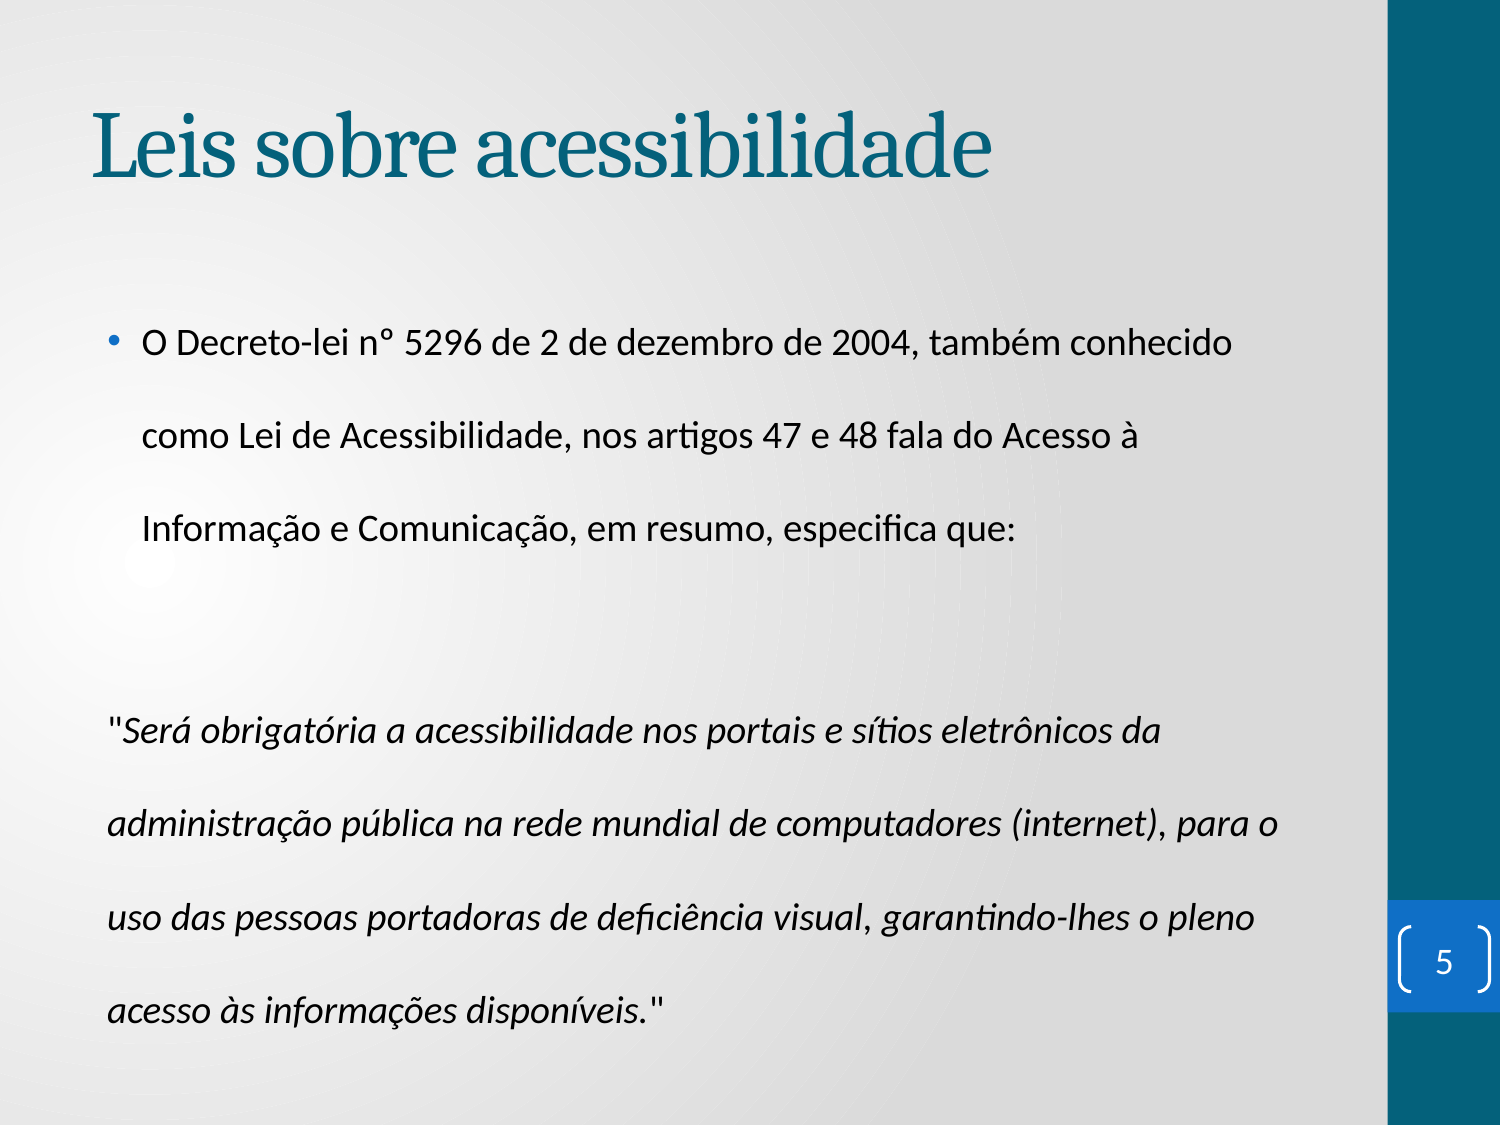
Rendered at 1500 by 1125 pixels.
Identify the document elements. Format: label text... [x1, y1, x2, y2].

slide_number 5 [1397, 925, 1492, 994]
list O Decreto-lei nº 5296 de 2 de dezembro de 2004, também conhecido como Lei de Acessibilidade, nos artigos 47 e 48 fala do Acesso à Informação e Comunicação, em resumo, especifica que: "Será obrigatória a acessibilidade nos portais e sítios eletrônicos da administração pública na rede mundial de computadores (internet), para o uso das pessoas portadoras de deficiência visual, garantindo-lhes o pleno acesso às informações disponíveis." [75, 262, 1325, 1050]
title Leis sobre acessibilidade [75, 45, 1325, 233]
